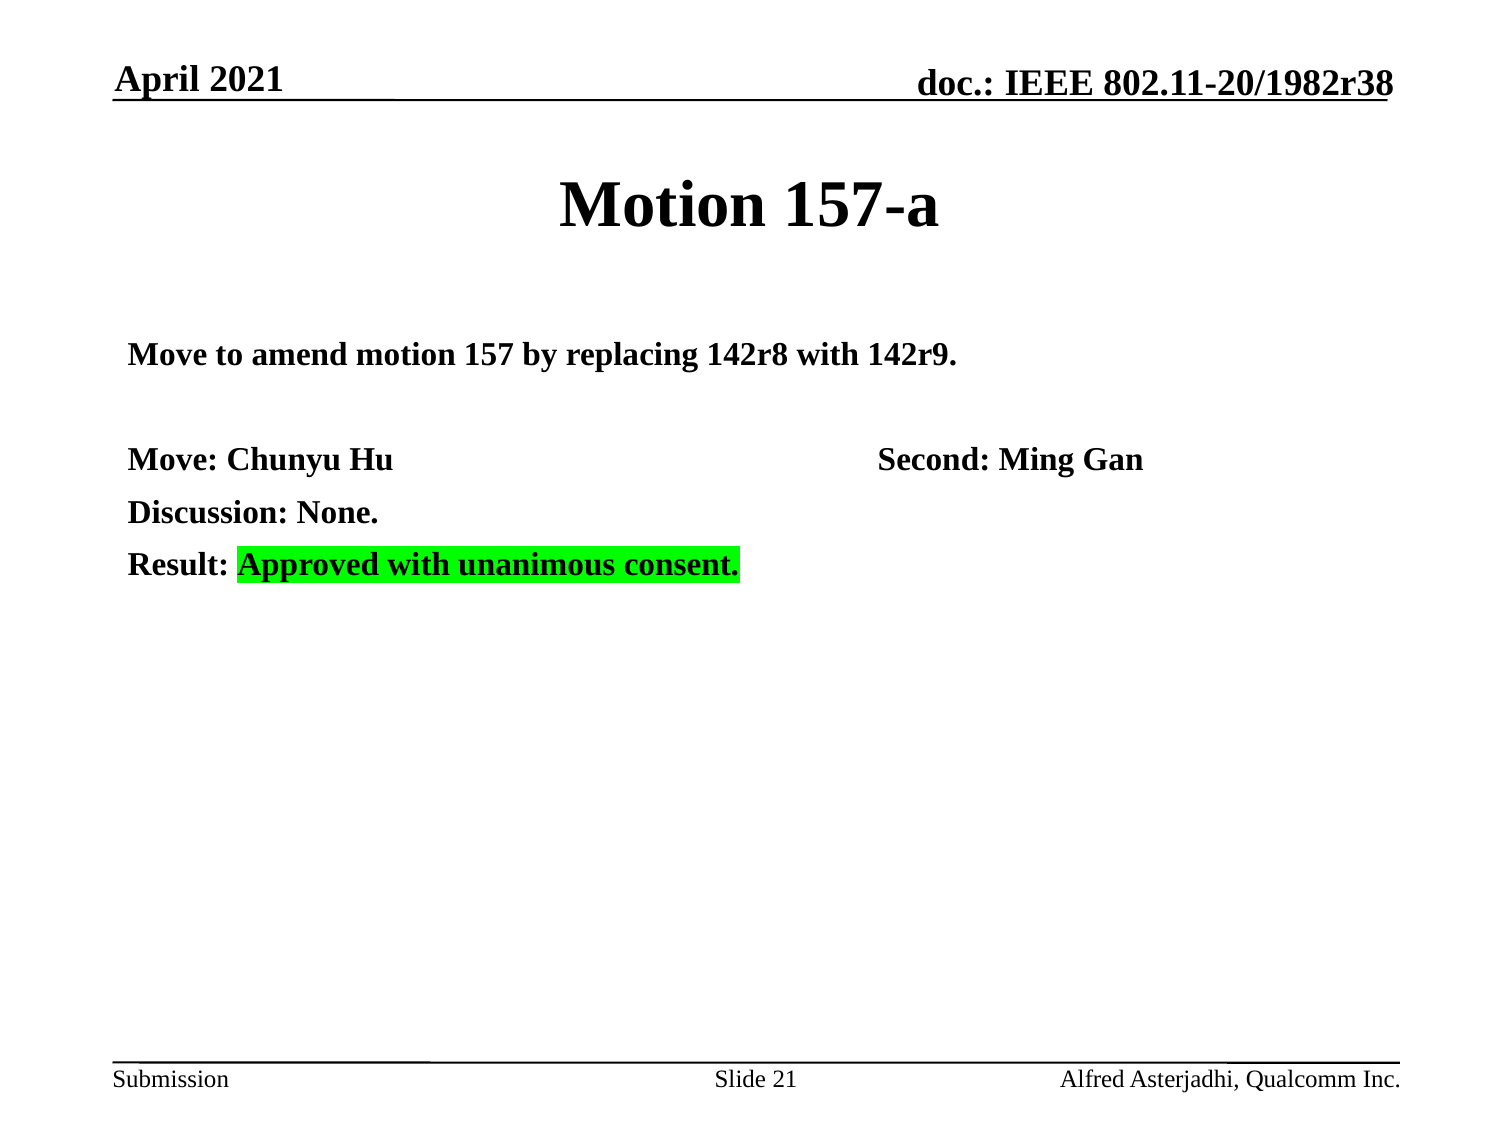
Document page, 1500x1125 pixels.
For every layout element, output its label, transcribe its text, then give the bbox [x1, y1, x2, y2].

footer Alfred Asterjadhi, Qualcomm Inc. [878, 1061, 1402, 1093]
title Motion 157-a [112, 112, 1388, 288]
list Move to amend motion 157 by replacing 142r8 with 142r9. Move: Chunyu Hu Second: Ming Gan Discussion: None. Result: Approved with unanimous consent. [112, 324, 1388, 1000]
slide_number Slide 21 [712, 1061, 800, 1123]
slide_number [114, 54, 423, 100]
